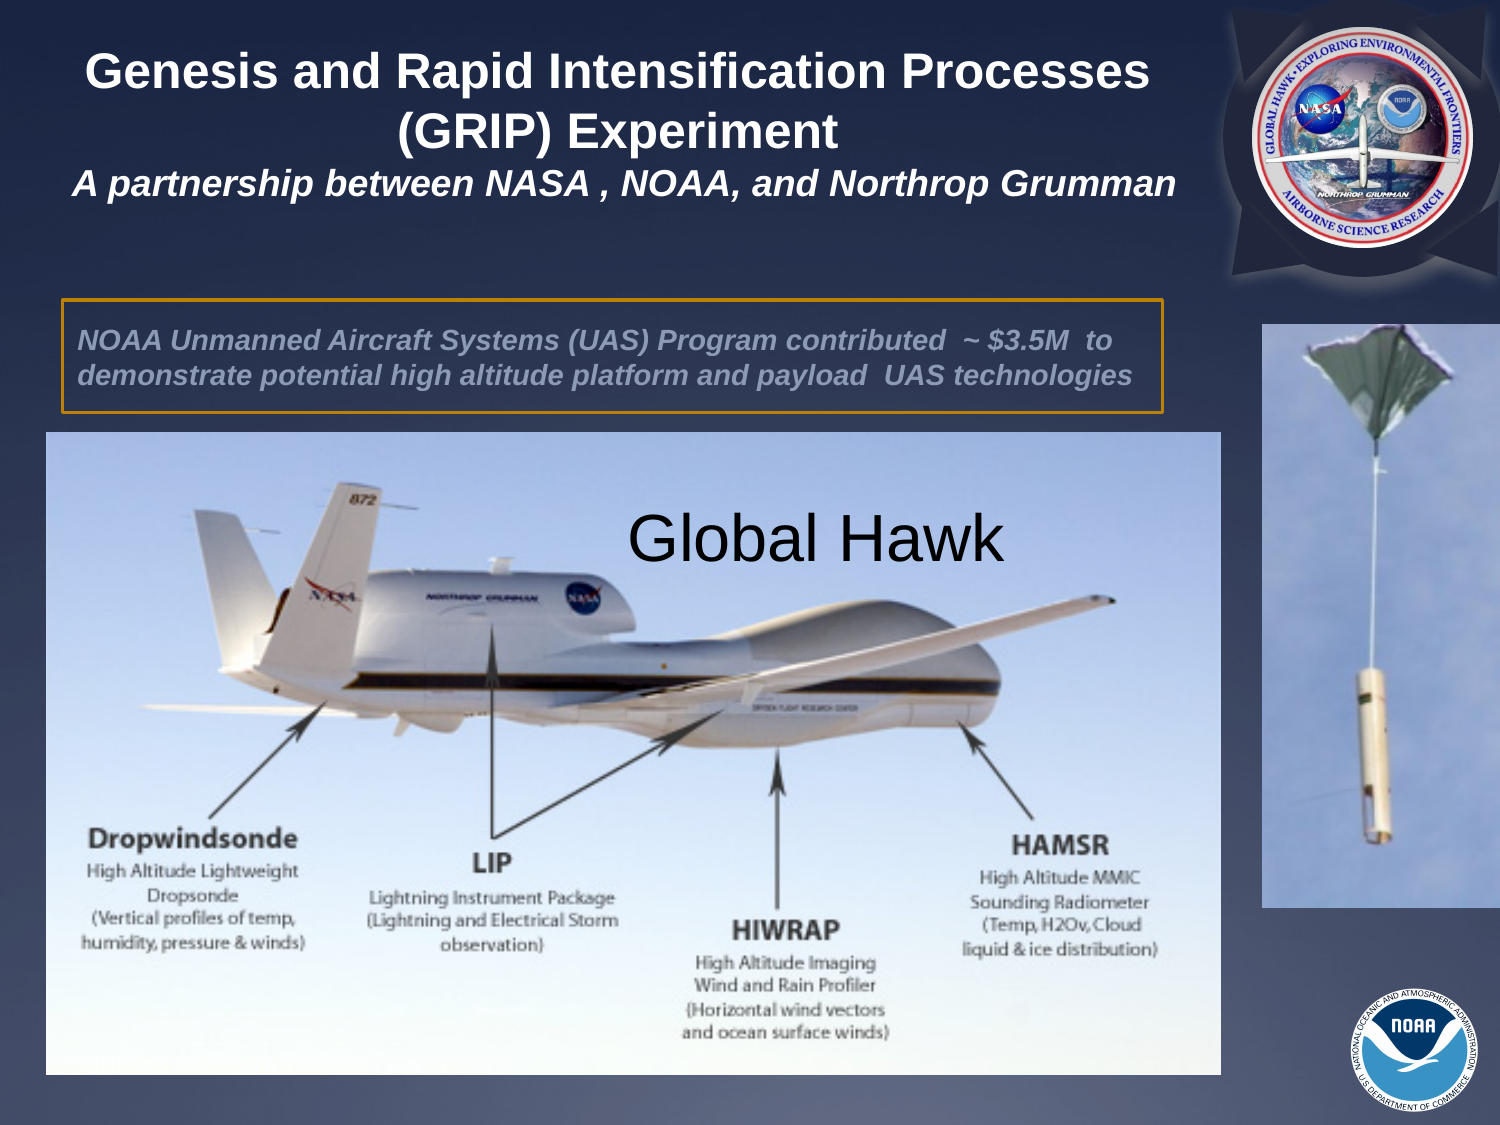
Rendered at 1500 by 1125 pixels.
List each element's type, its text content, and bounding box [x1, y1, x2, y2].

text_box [1207, 0, 1500, 286]
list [44, 431, 1222, 1076]
text_box NOAA Unmanned Aircraft Systems (UAS) Program contributed ~ $3.5M to demonstrate potential high altitude platform and payload UAS technologies [62, 313, 1163, 399]
text_box [61, 298, 1164, 414]
picture [1261, 323, 1500, 910]
picture [1350, 987, 1479, 1113]
text_box Genesis and Rapid Intensification Processes (GRIP) Experiment A partnership between NASA , NOAA, and Northrop Grumman [0, 74, 1199, 213]
